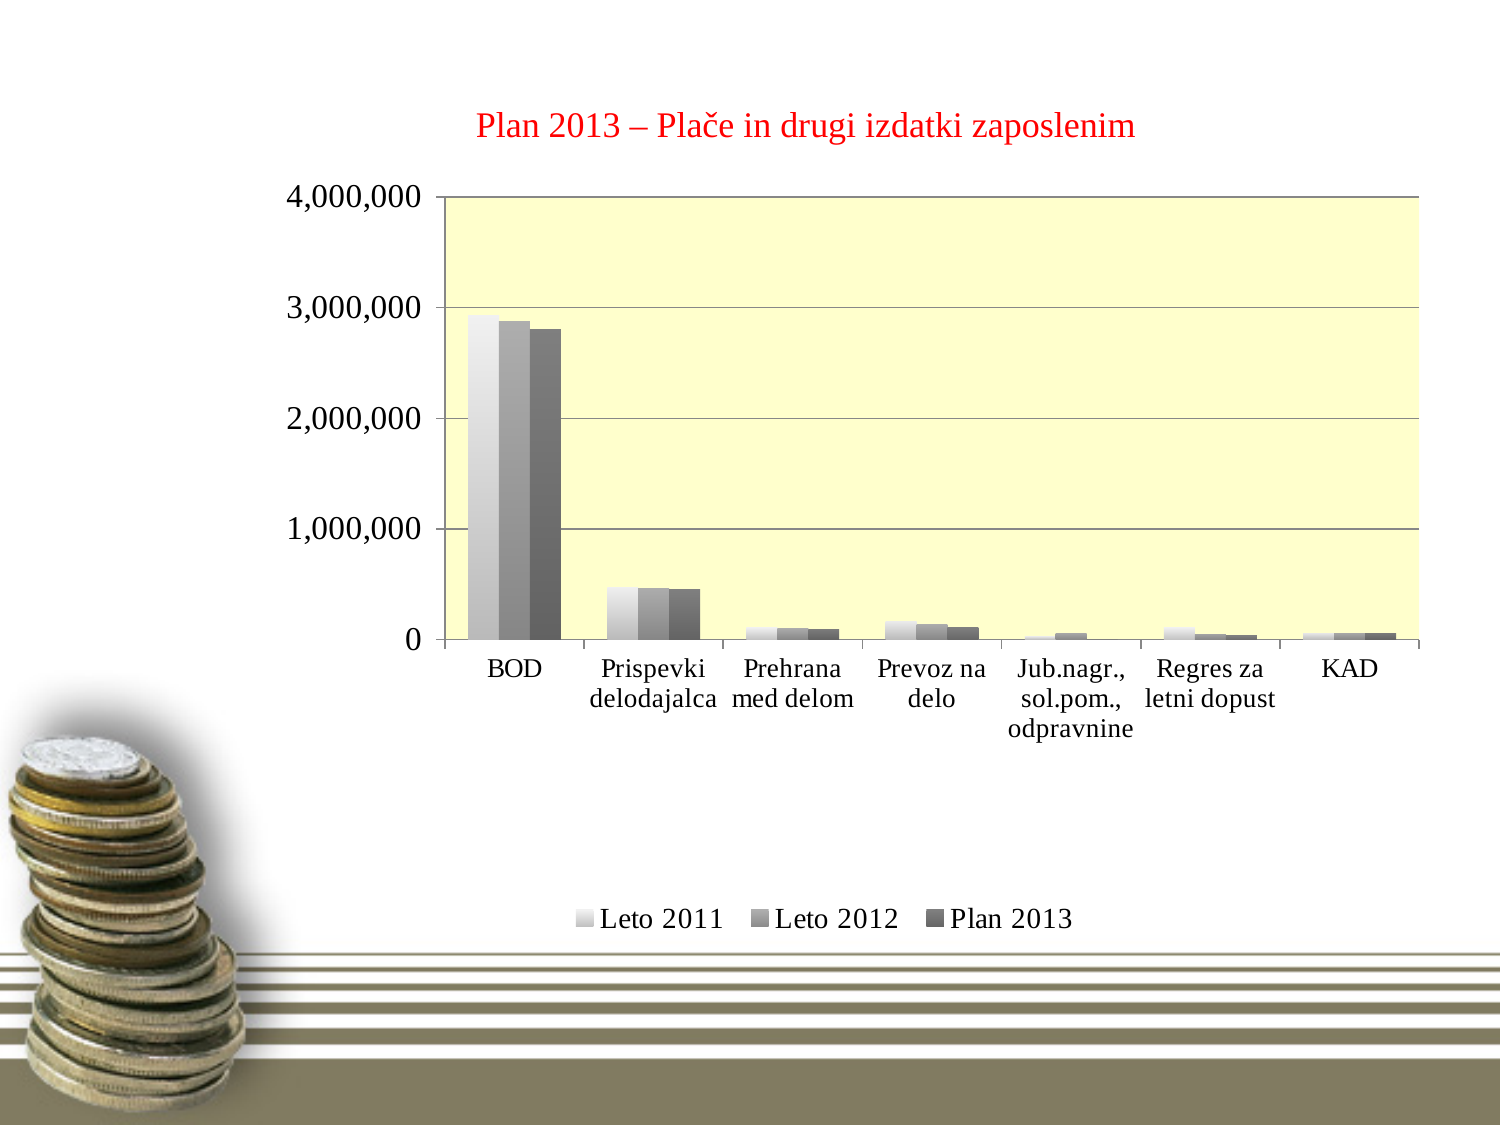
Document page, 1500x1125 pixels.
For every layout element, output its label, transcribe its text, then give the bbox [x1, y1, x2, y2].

chart [187, 175, 1430, 950]
picture [0, 0, 1500, 1125]
title Plan 2013 – Plače in drugi izdatki zaposlenim [234, 93, 1388, 174]
